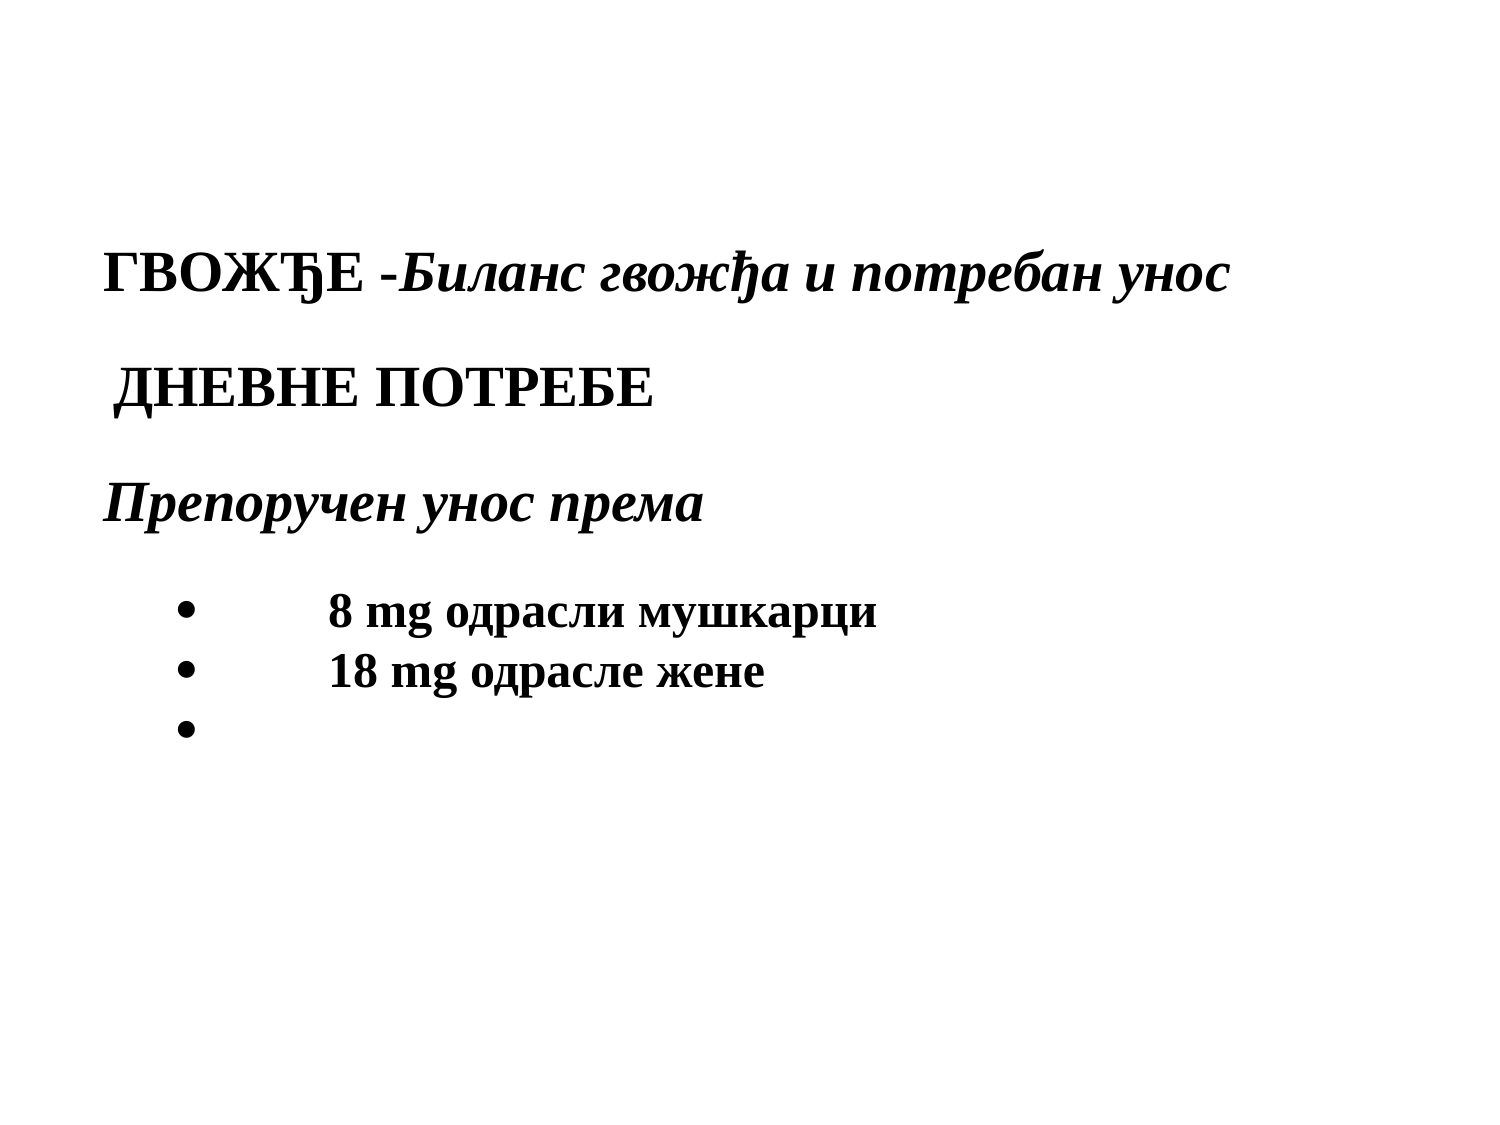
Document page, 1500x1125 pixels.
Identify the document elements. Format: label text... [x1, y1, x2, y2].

text_box ГВОЖЂЕ -Биланс гвожђа и потребан унос ДНЕВНЕ ПОТРЕБЕ Препоручен унос према · 8 mg одрасли мушкарци · 18 mg одрасле жене · [88, 225, 1439, 766]
